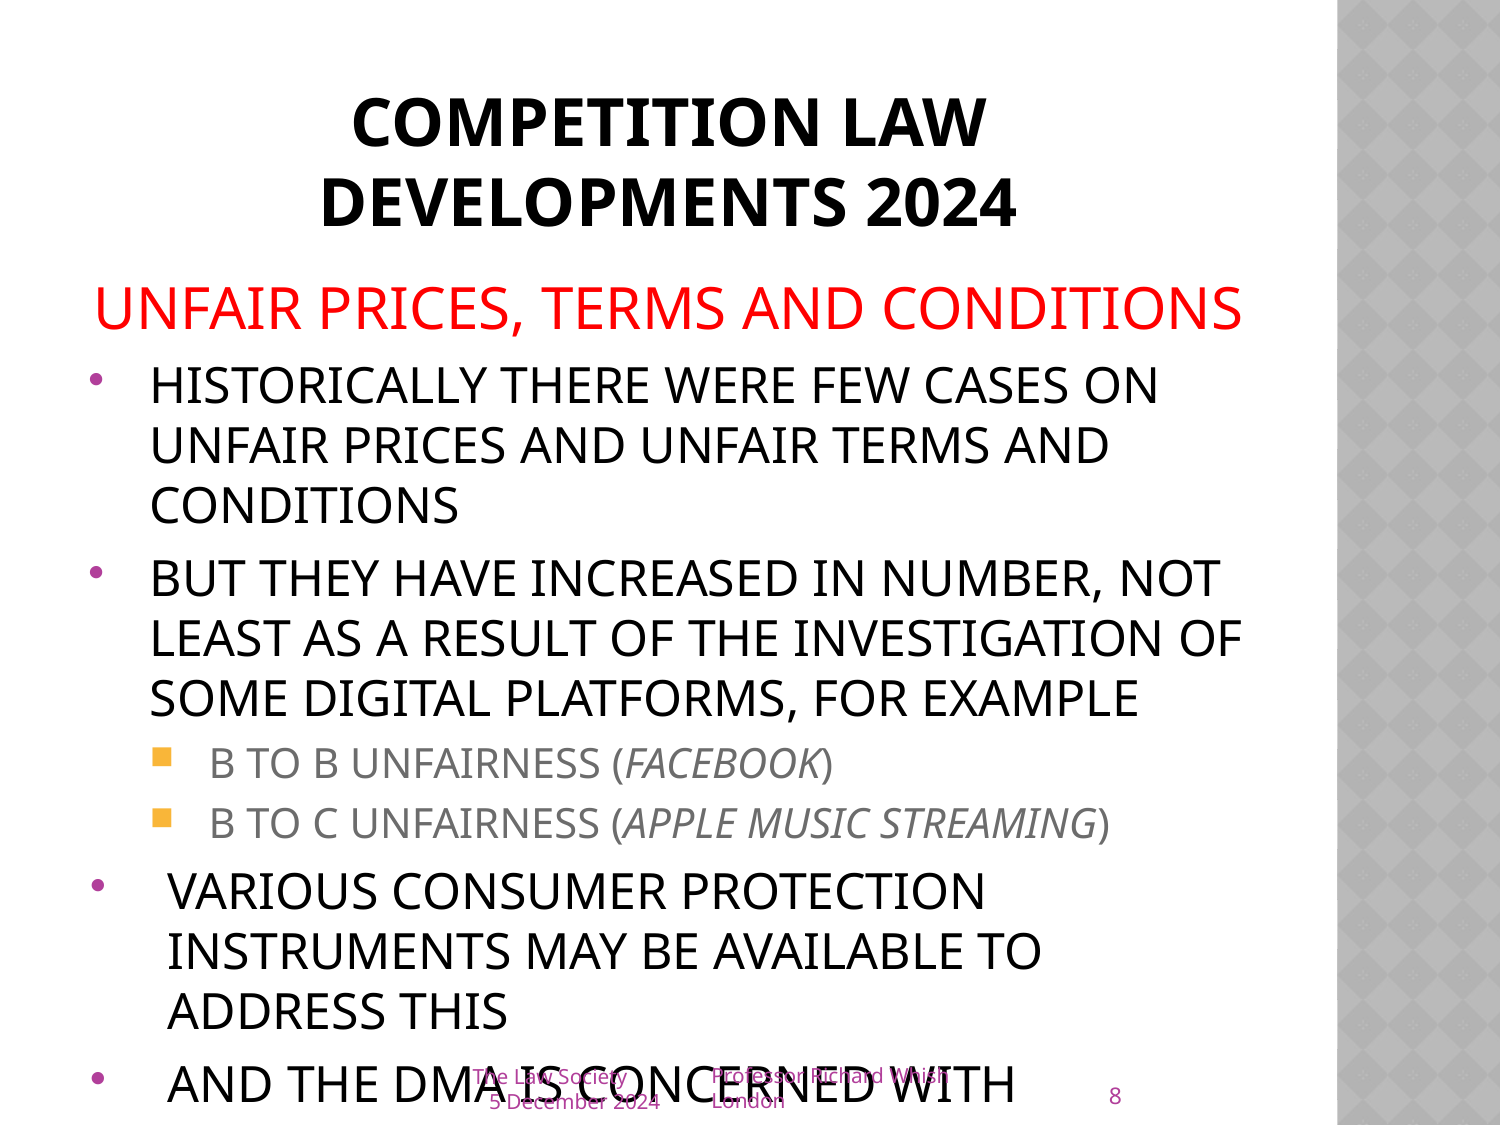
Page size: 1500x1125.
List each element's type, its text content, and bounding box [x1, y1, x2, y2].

slide_number 8 [1025, 1075, 1123, 1113]
footer The Law Society 5 December 2024 [75, 1075, 675, 1114]
slide_number Professor Richard Whish London [696, 1075, 1025, 1114]
list UNFAIR PRICES, TERMS AND CONDITIONS HISTORICALLY THERE WERE FEW CASES ON UNFAIR PRICES AND UNFAIR TERMS AND CONDITIONS BUT THEY HAVE INCREASED IN NUMBER, NOT LEAST AS A RESULT OF THE INVESTIGATION OF SOME DIGITAL PLATFORMS, FOR EXAMPLE B TO B UNFAIRNESS (FACEBOOK) B TO C UNFAIRNESS (APPLE MUSIC STREAMING) VARIOUS CONSUMER PROTECTION INSTRUMENTS MAY BE AVAILABLE TO ADDRESS THIS AND THE DMA IS CONCERNED WITH ‘FAIRNESS’ [75, 264, 1263, 1060]
title Competition law developments 2024 [75, 52, 1263, 241]
